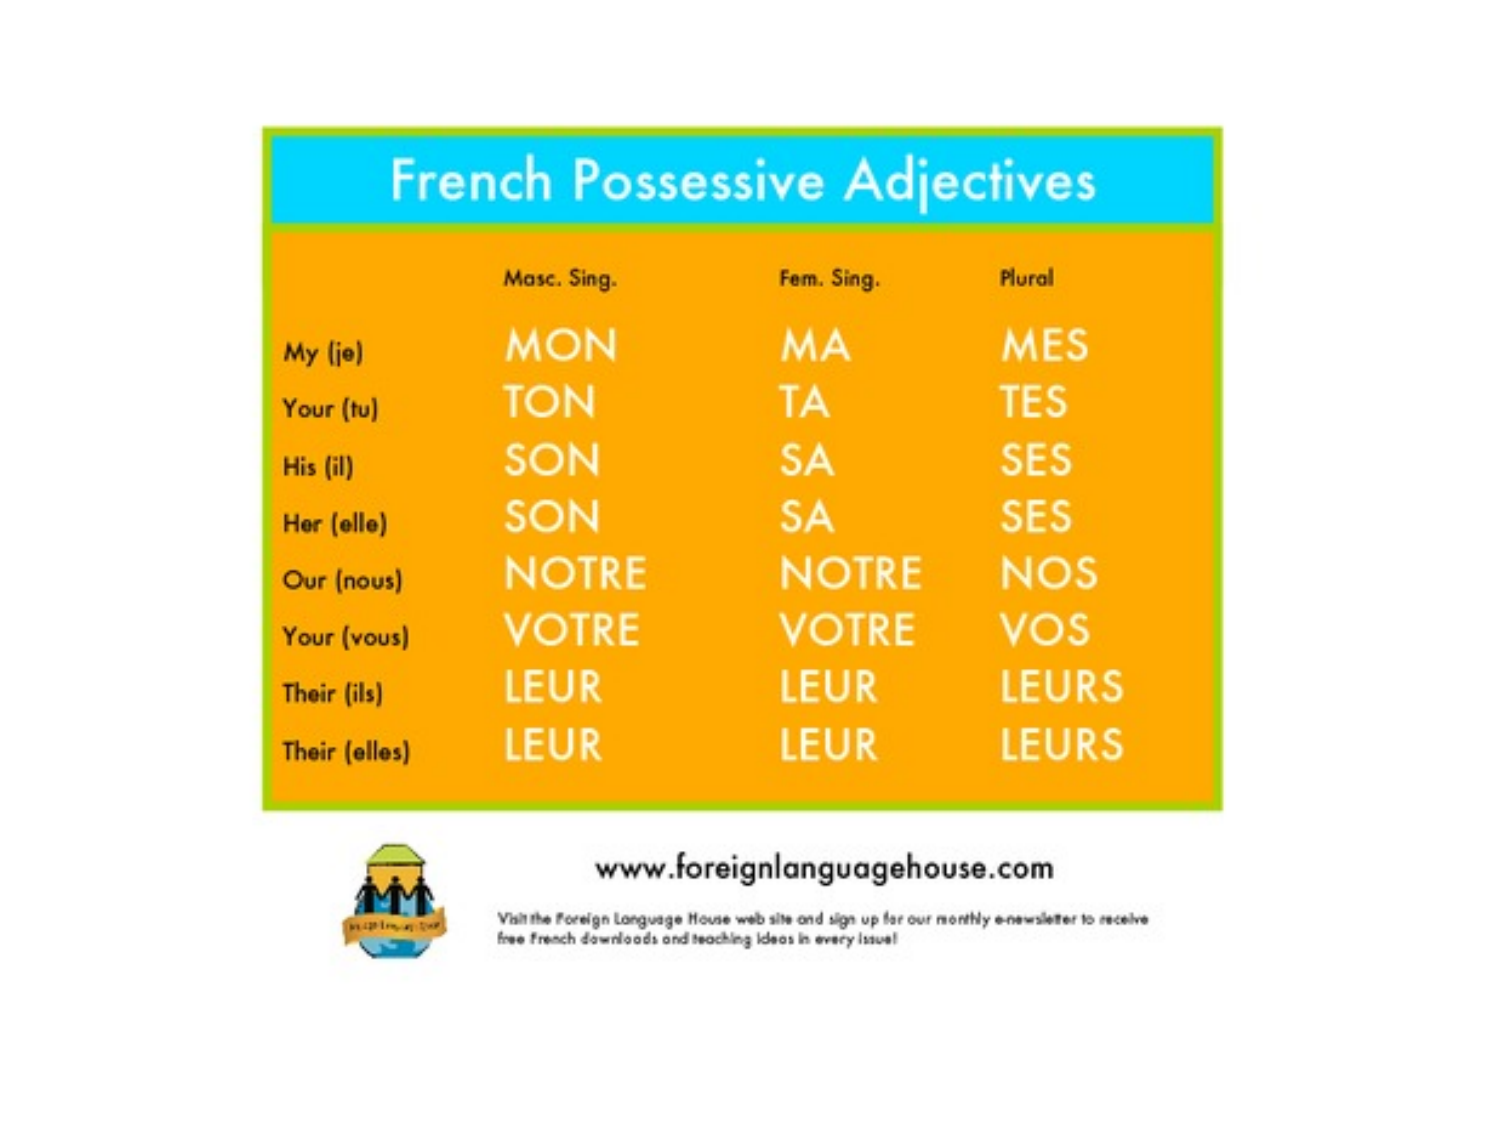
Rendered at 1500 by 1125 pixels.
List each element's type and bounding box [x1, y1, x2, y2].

picture [137, 49, 1351, 987]
